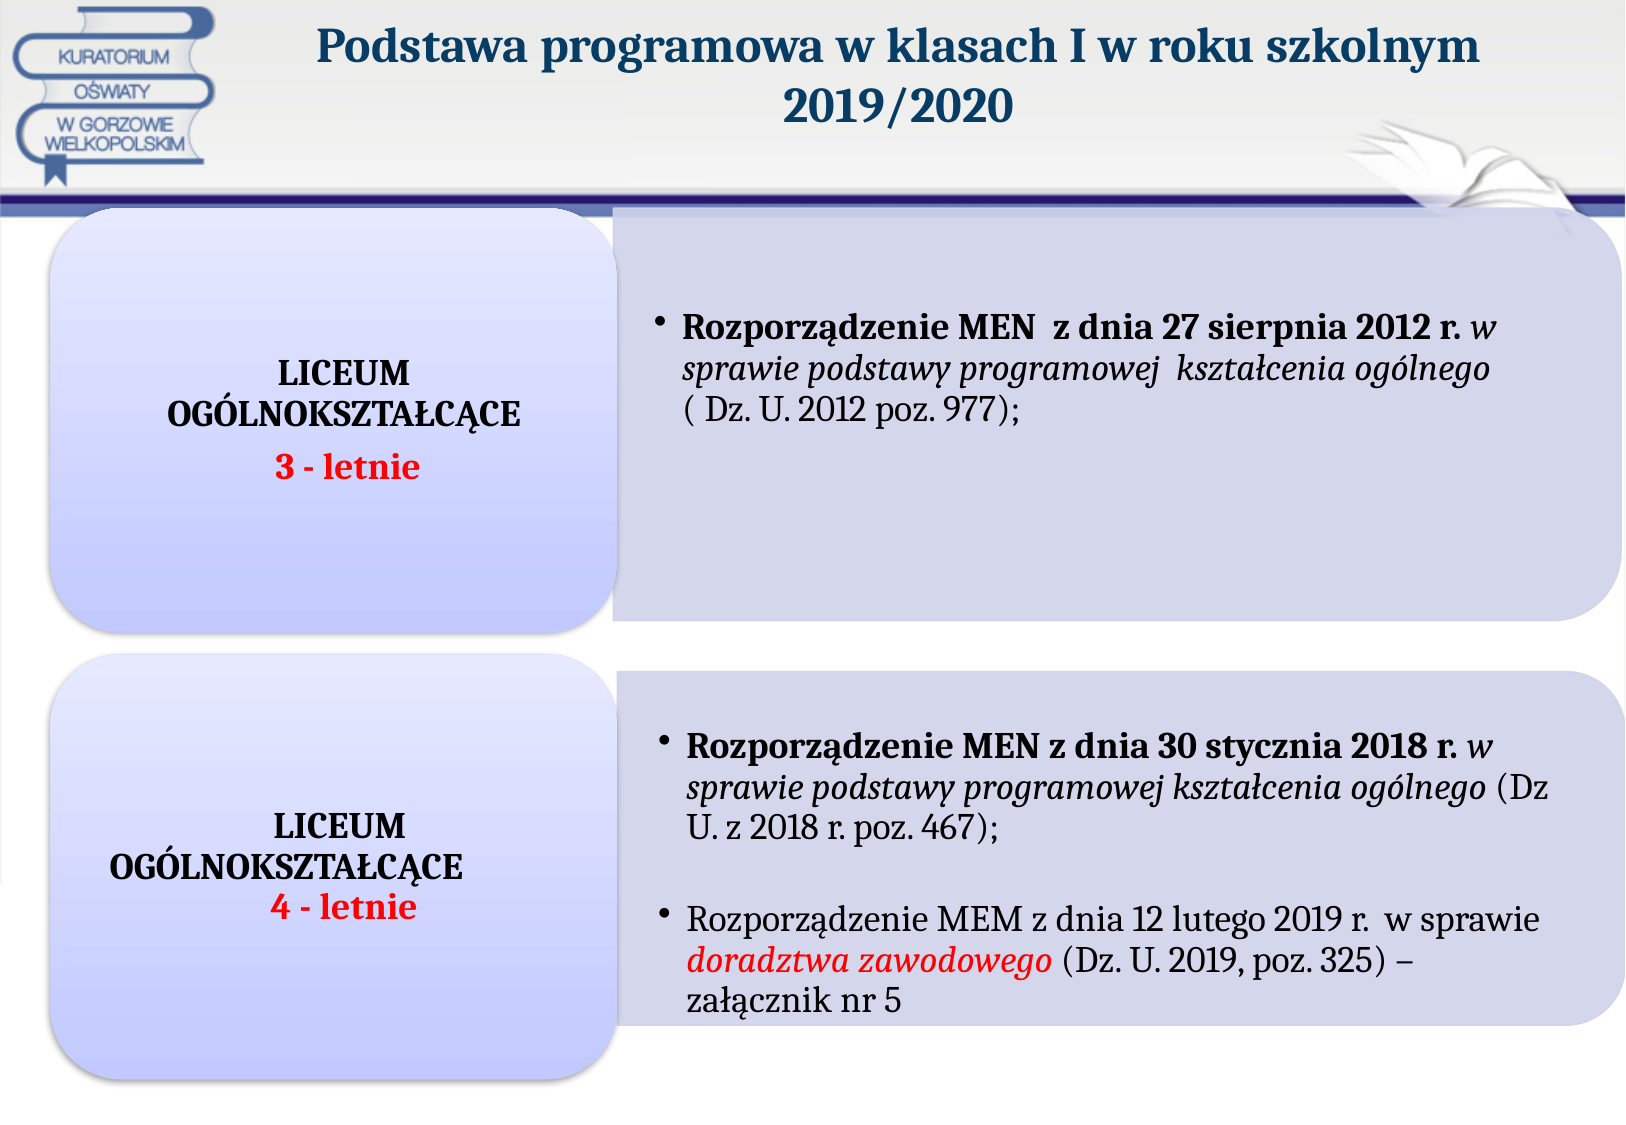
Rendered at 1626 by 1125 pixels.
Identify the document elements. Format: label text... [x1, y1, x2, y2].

picture [0, 0, 1626, 1125]
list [50, 207, 1625, 1080]
title Podstawa programowa w klasach I w roku szkolnym 2019/2020 [210, 30, 1588, 184]
